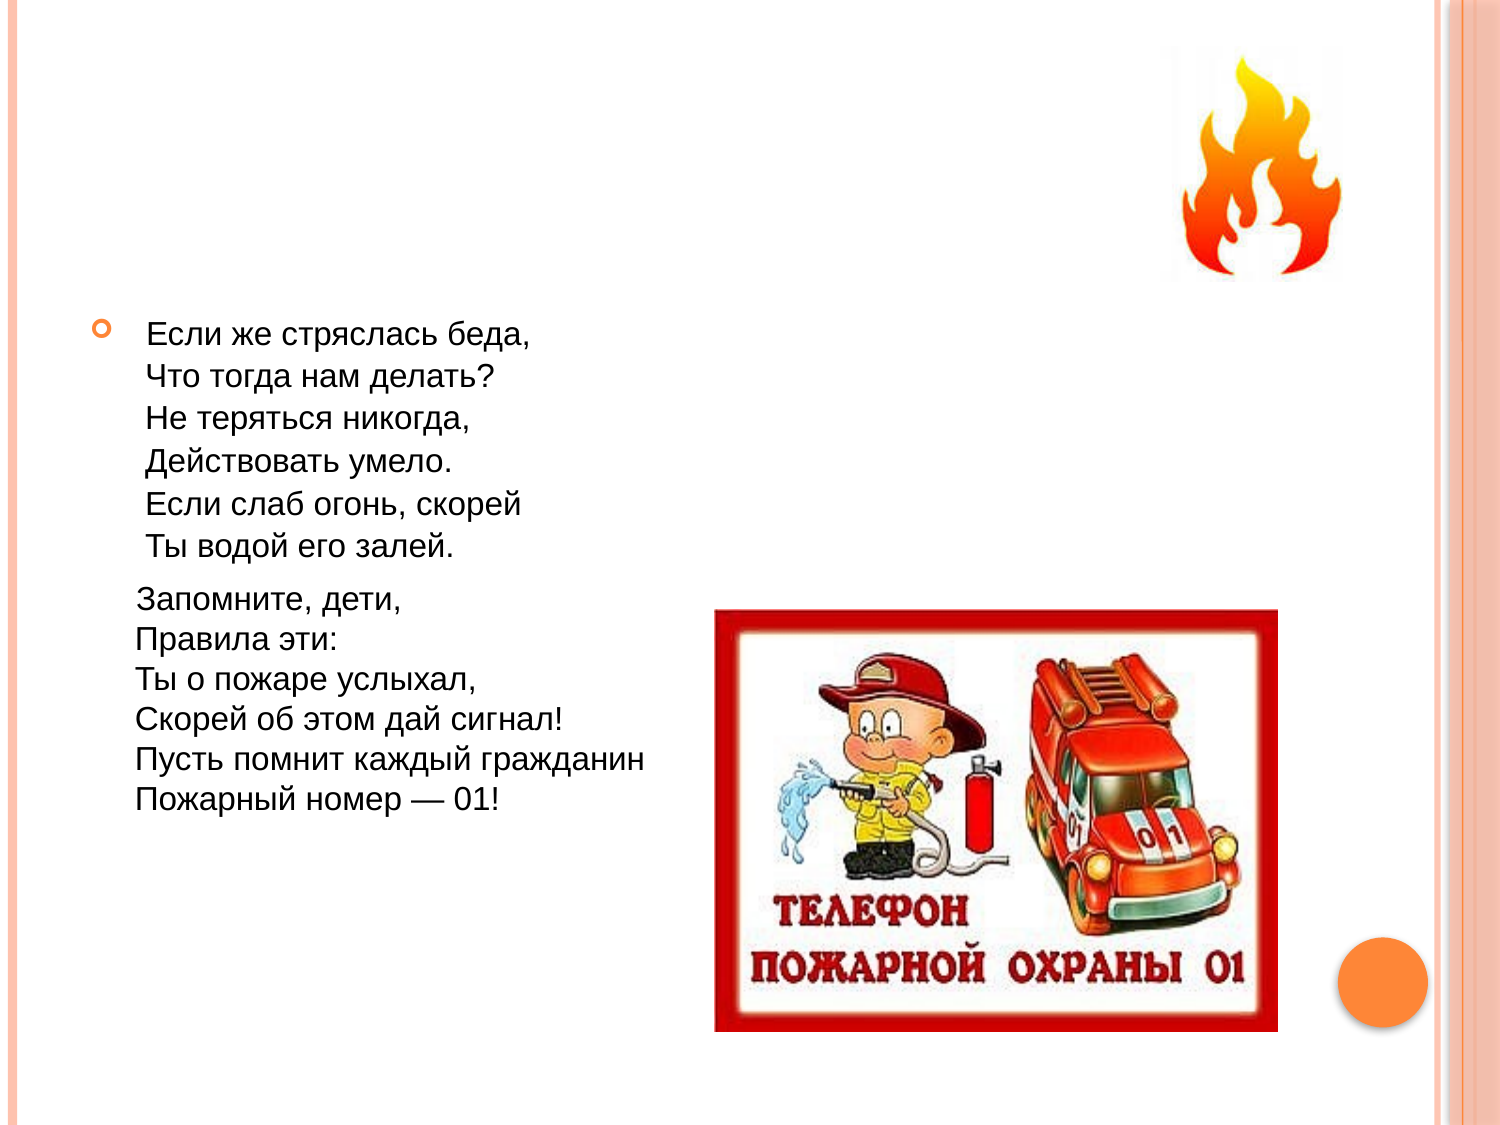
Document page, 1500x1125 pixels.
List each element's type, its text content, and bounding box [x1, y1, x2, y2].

picture [1159, 46, 1344, 282]
picture [714, 608, 1278, 1032]
list Если же стряслась беда, Что тогда нам делать? Не теряться никогда, Действовать умело. Если слаб огонь, скорей Ты водой его залей. Запомните, дети, Правила эти: Ты о пожаре услыхал, Скорей об этом дай сигнал! Пусть помнит каждый гражданин Пожарный номер — 01! [75, 262, 1300, 1062]
